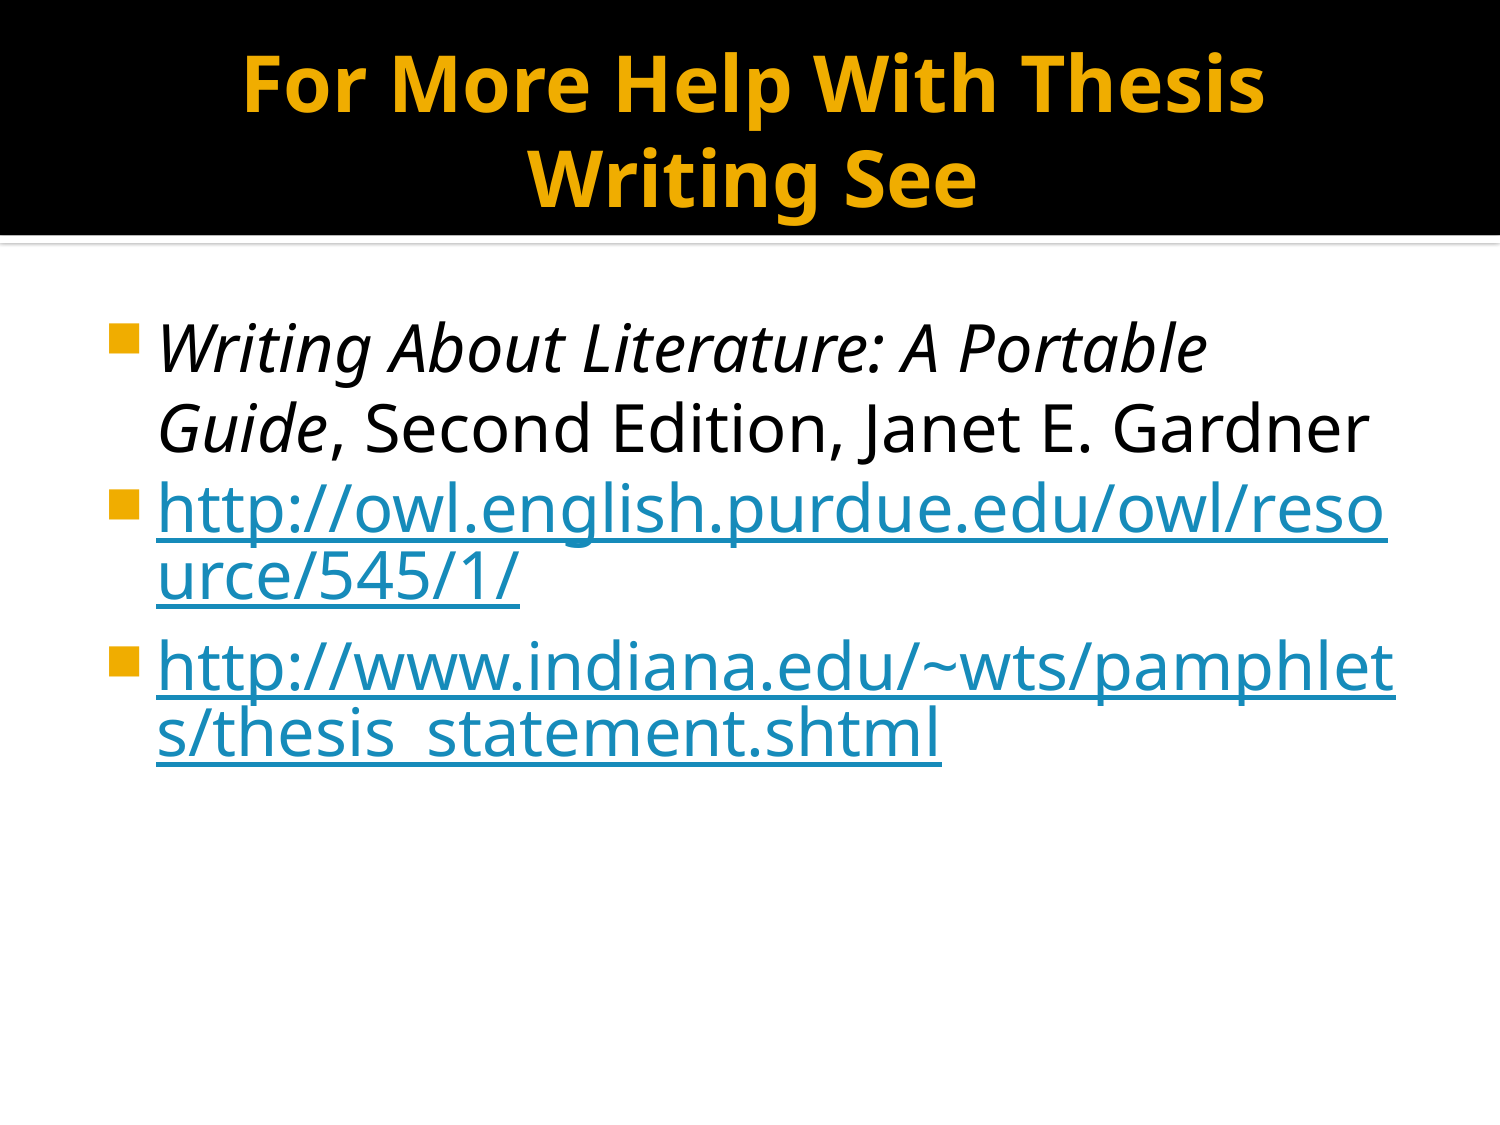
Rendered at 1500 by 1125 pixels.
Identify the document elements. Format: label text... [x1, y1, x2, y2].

list Writing About Literature: A Portable Guide, Second Edition, Janet E. Gardner http://owl.english.purdue.edu/owl/resource/545/1/ http://www.indiana.edu/~wts/pamphlets/thesis_statement.shtml [75, 291, 1425, 1050]
title For More Help With Thesis Writing See [75, 25, 1425, 231]
